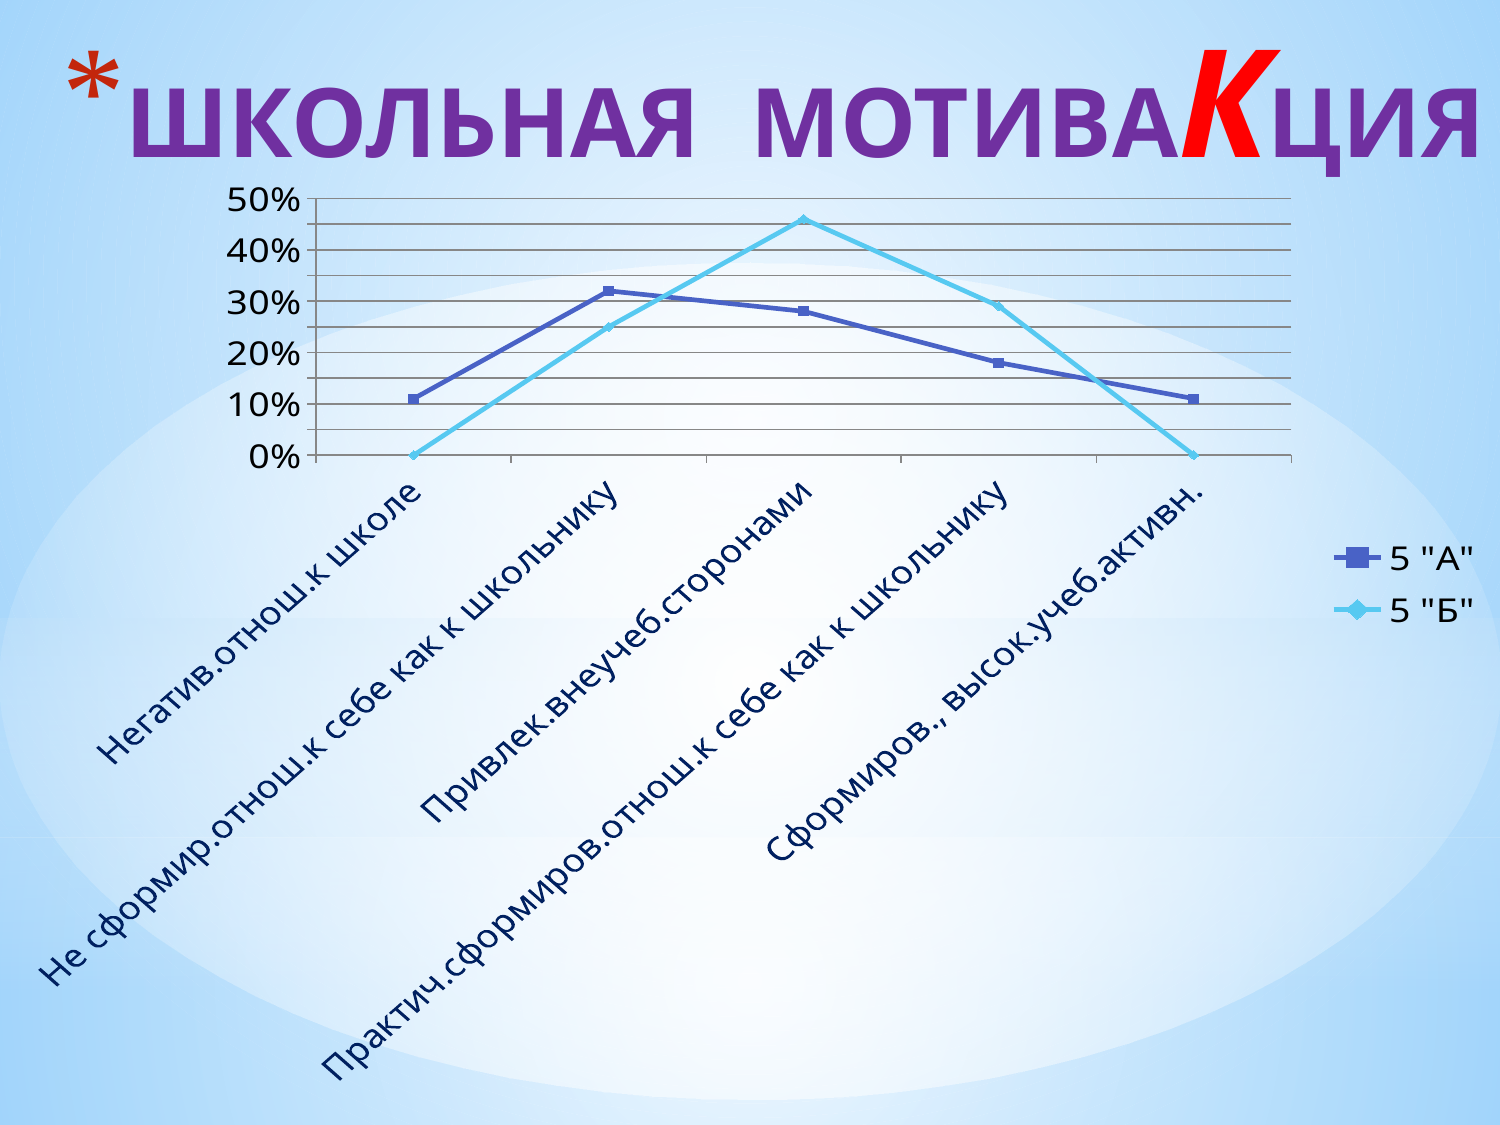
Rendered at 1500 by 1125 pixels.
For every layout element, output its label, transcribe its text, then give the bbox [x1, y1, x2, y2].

chart [0, 175, 1500, 1091]
title ШКОЛЬНАЯ МОТИВАКЦИЯ [0, 0, 1500, 175]
